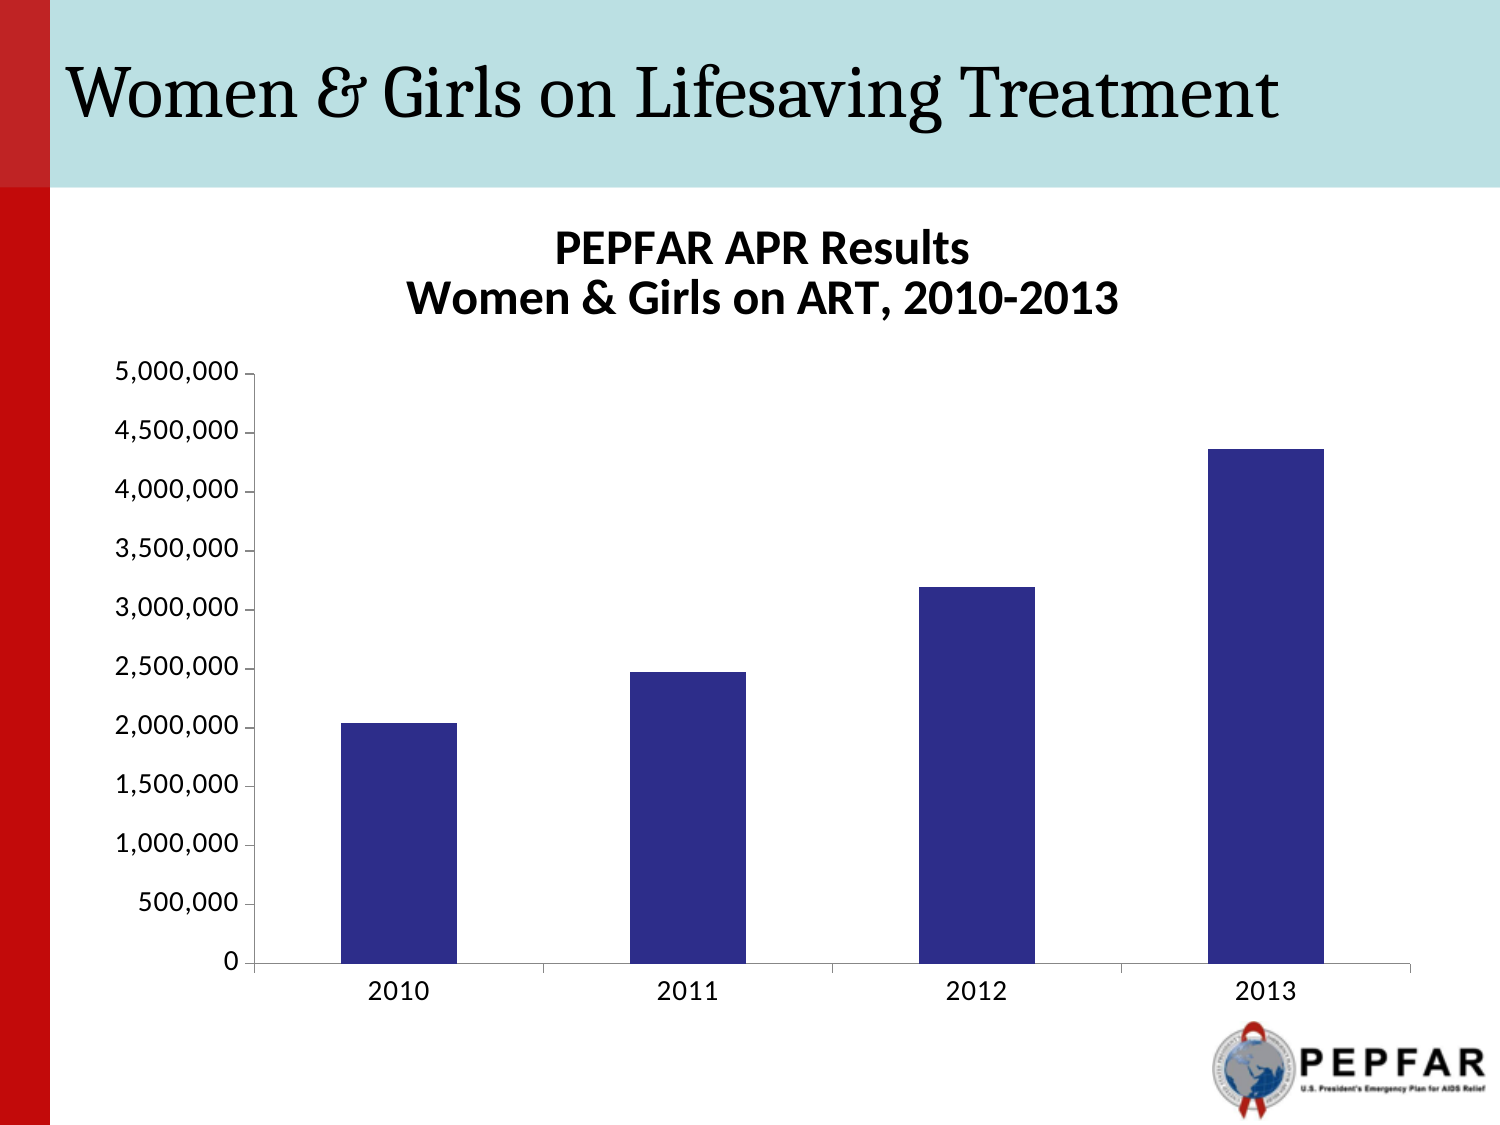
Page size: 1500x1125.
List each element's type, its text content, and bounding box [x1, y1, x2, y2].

title Women & Girls on Lifesaving Treatment [50, 0, 1488, 175]
chart [87, 187, 1438, 1026]
picture [1212, 1021, 1489, 1121]
